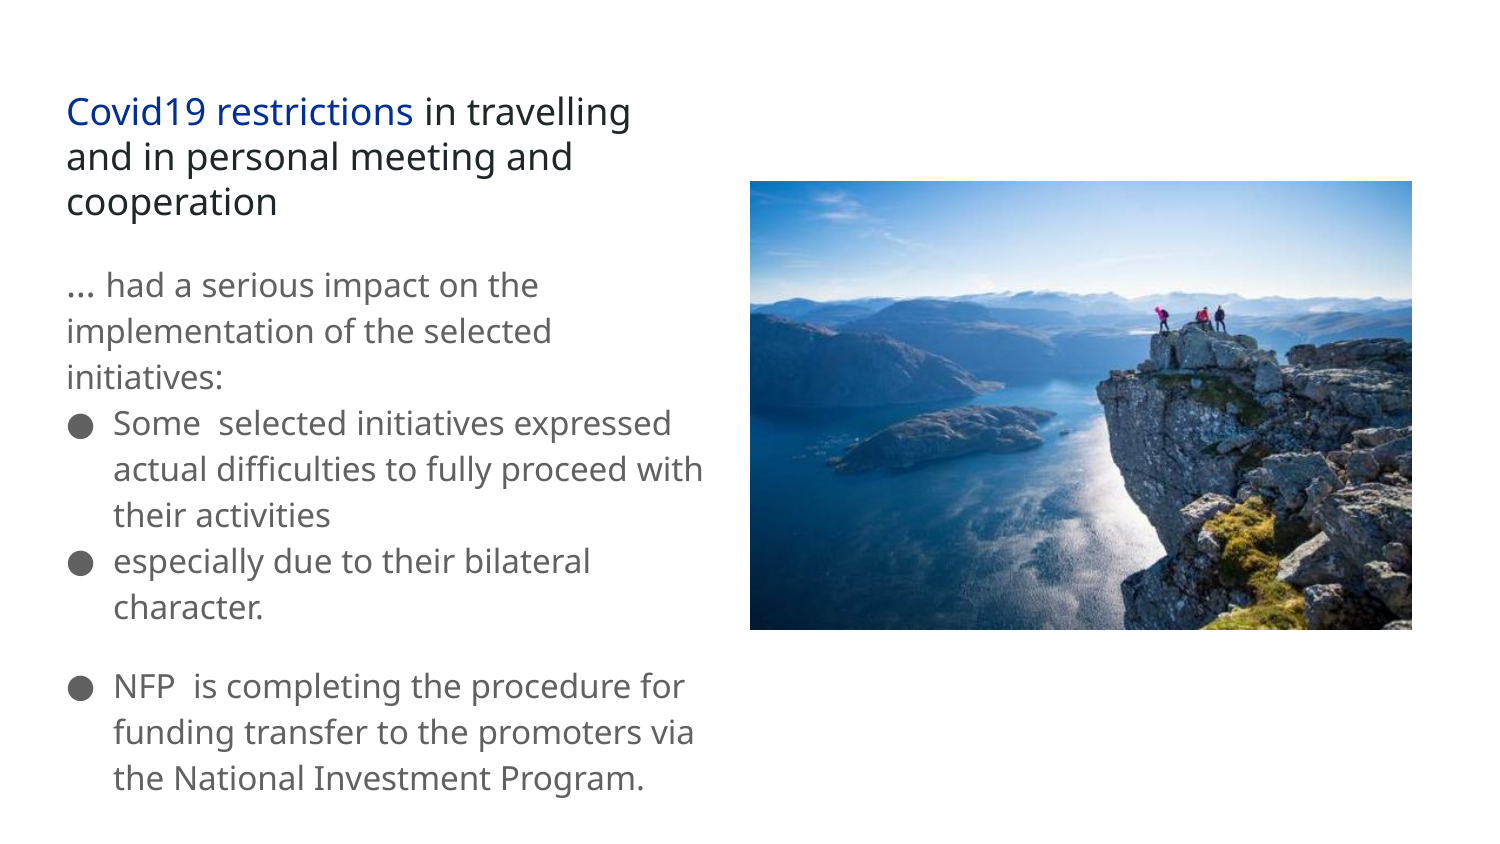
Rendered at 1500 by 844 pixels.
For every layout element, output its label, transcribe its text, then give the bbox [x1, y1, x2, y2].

picture [749, 180, 1412, 631]
list … had a serious impact on the implementation of the selected initiatives: Some selected initiatives expressed actual difficulties to fully proceed with their activities especially due to their bilateral character. NFP is completing the procedure for funding transfer to the promoters via the National Investment Program. [51, 237, 722, 756]
title Covid19 restrictions in travelling and in personal meeting and cooperation [51, 72, 722, 237]
